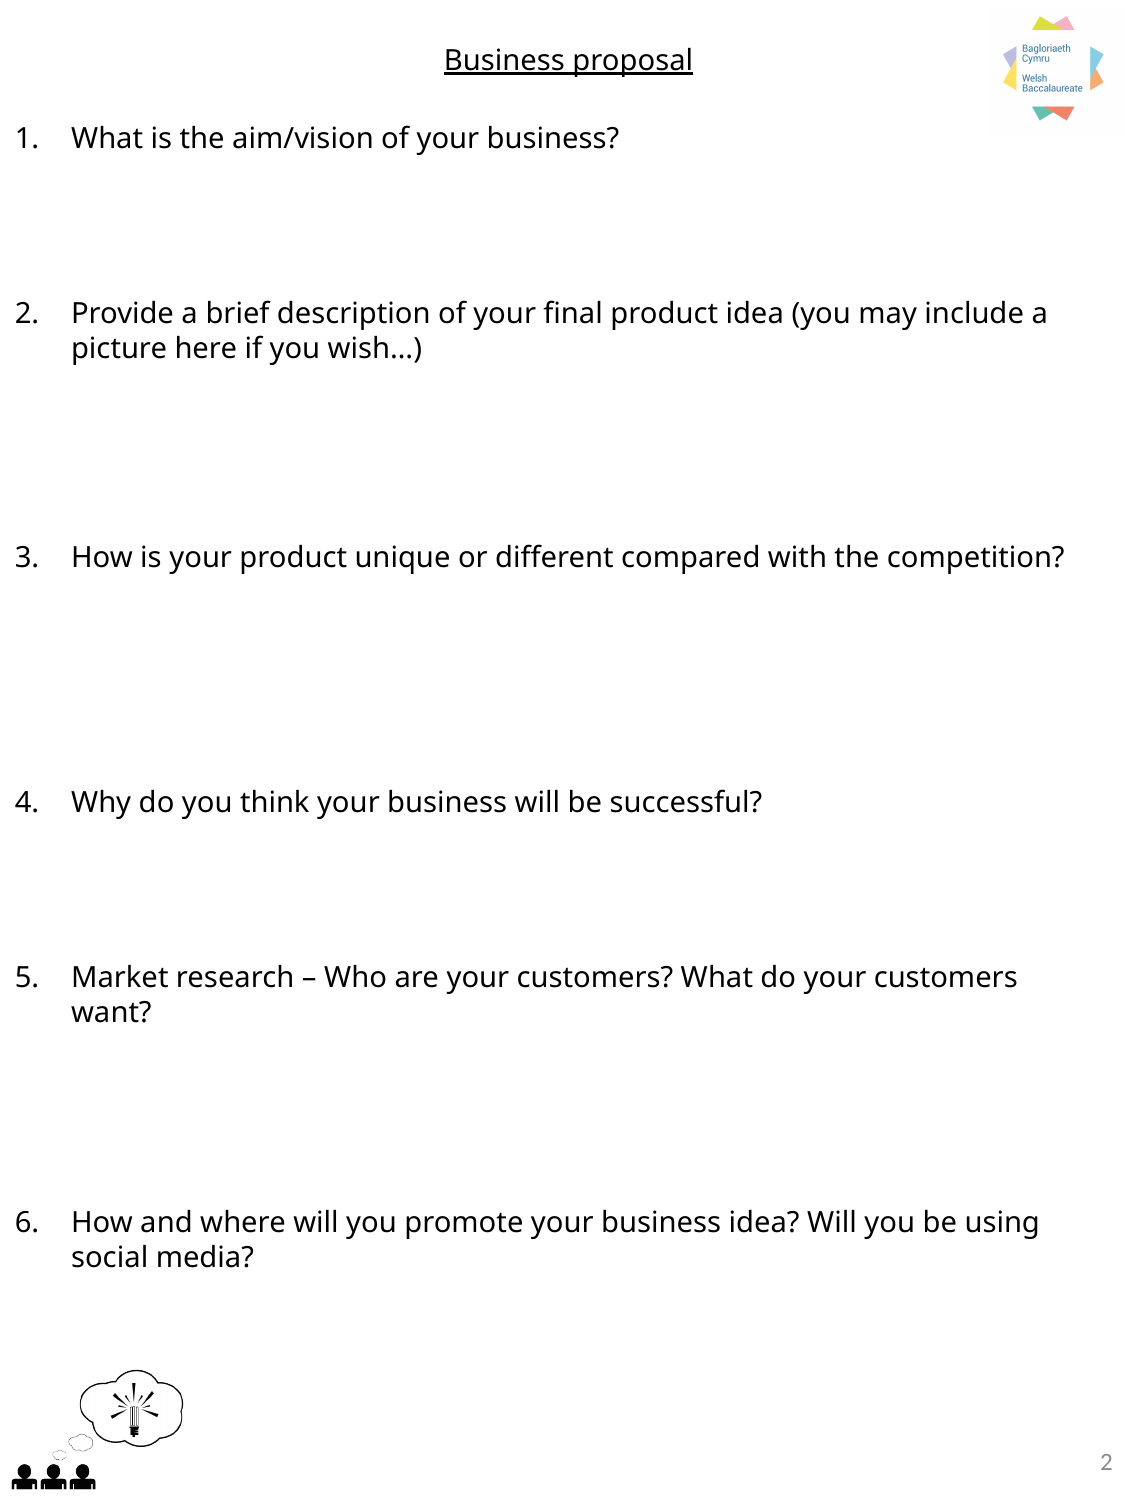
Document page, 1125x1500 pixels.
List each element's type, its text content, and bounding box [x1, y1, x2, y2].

text_box Business proposal [9, 33, 982, 84]
picture [9, 1365, 196, 1491]
picture [987, 7, 1125, 136]
slide_number 2 [865, 1420, 1125, 1500]
text_box What is the aim/vision of your business? Provide a brief description of your final product idea (you may include a picture here if you wish…) How is your product unique or different compared with the competition? Why do you think your business will be successful? Market research – Who are your customers? What do your customers want? How and where will you promote your business idea? Will you be using social media? [0, 111, 1106, 1281]
